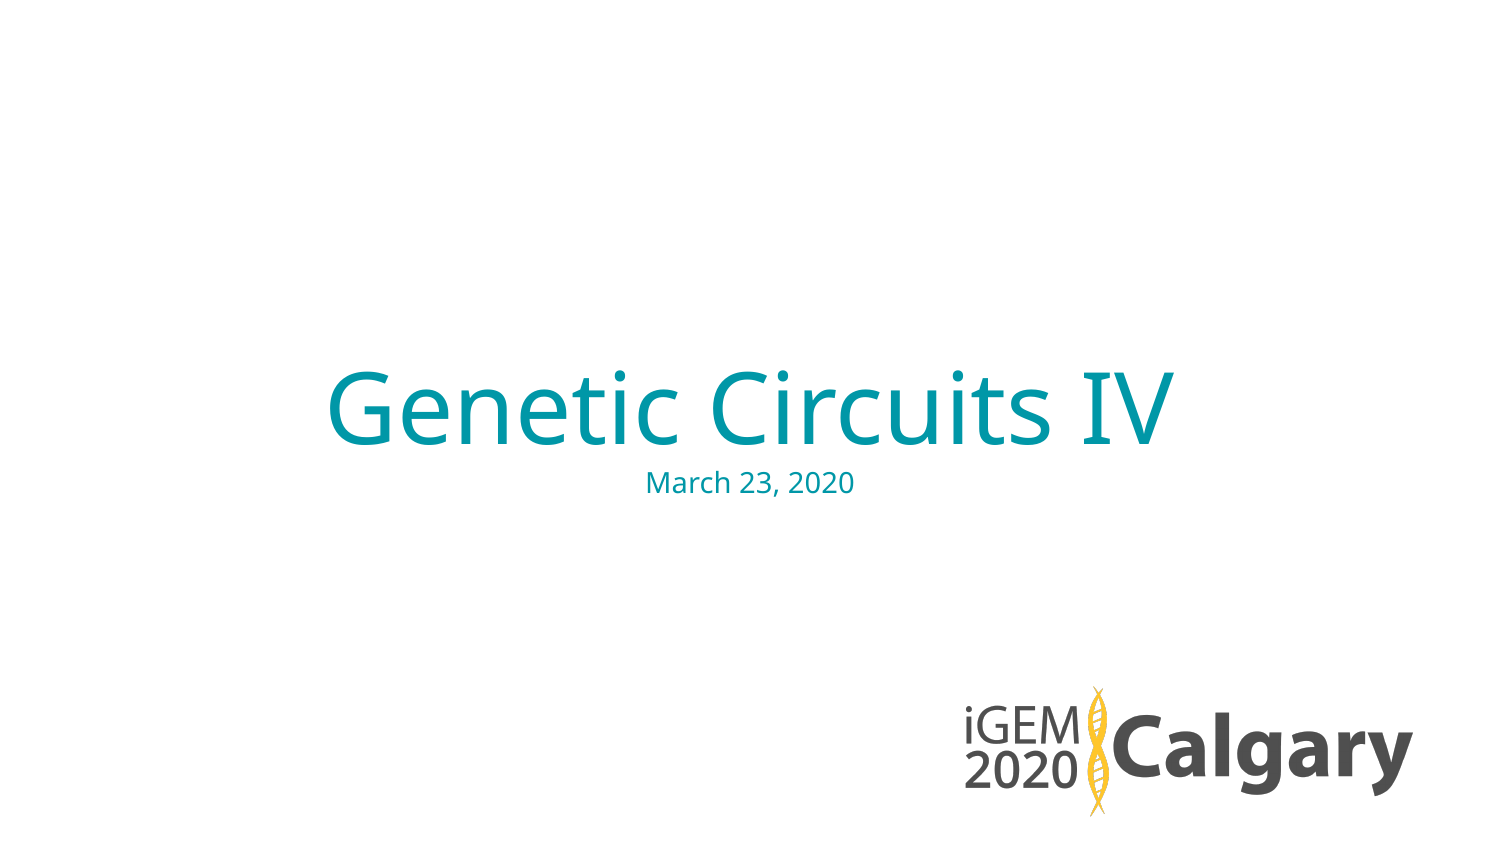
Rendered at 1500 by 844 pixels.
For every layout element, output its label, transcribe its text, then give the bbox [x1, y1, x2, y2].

picture [921, 684, 1458, 818]
text_box Genetic Circuits IV March 23, 2020 [43, 332, 1457, 511]
